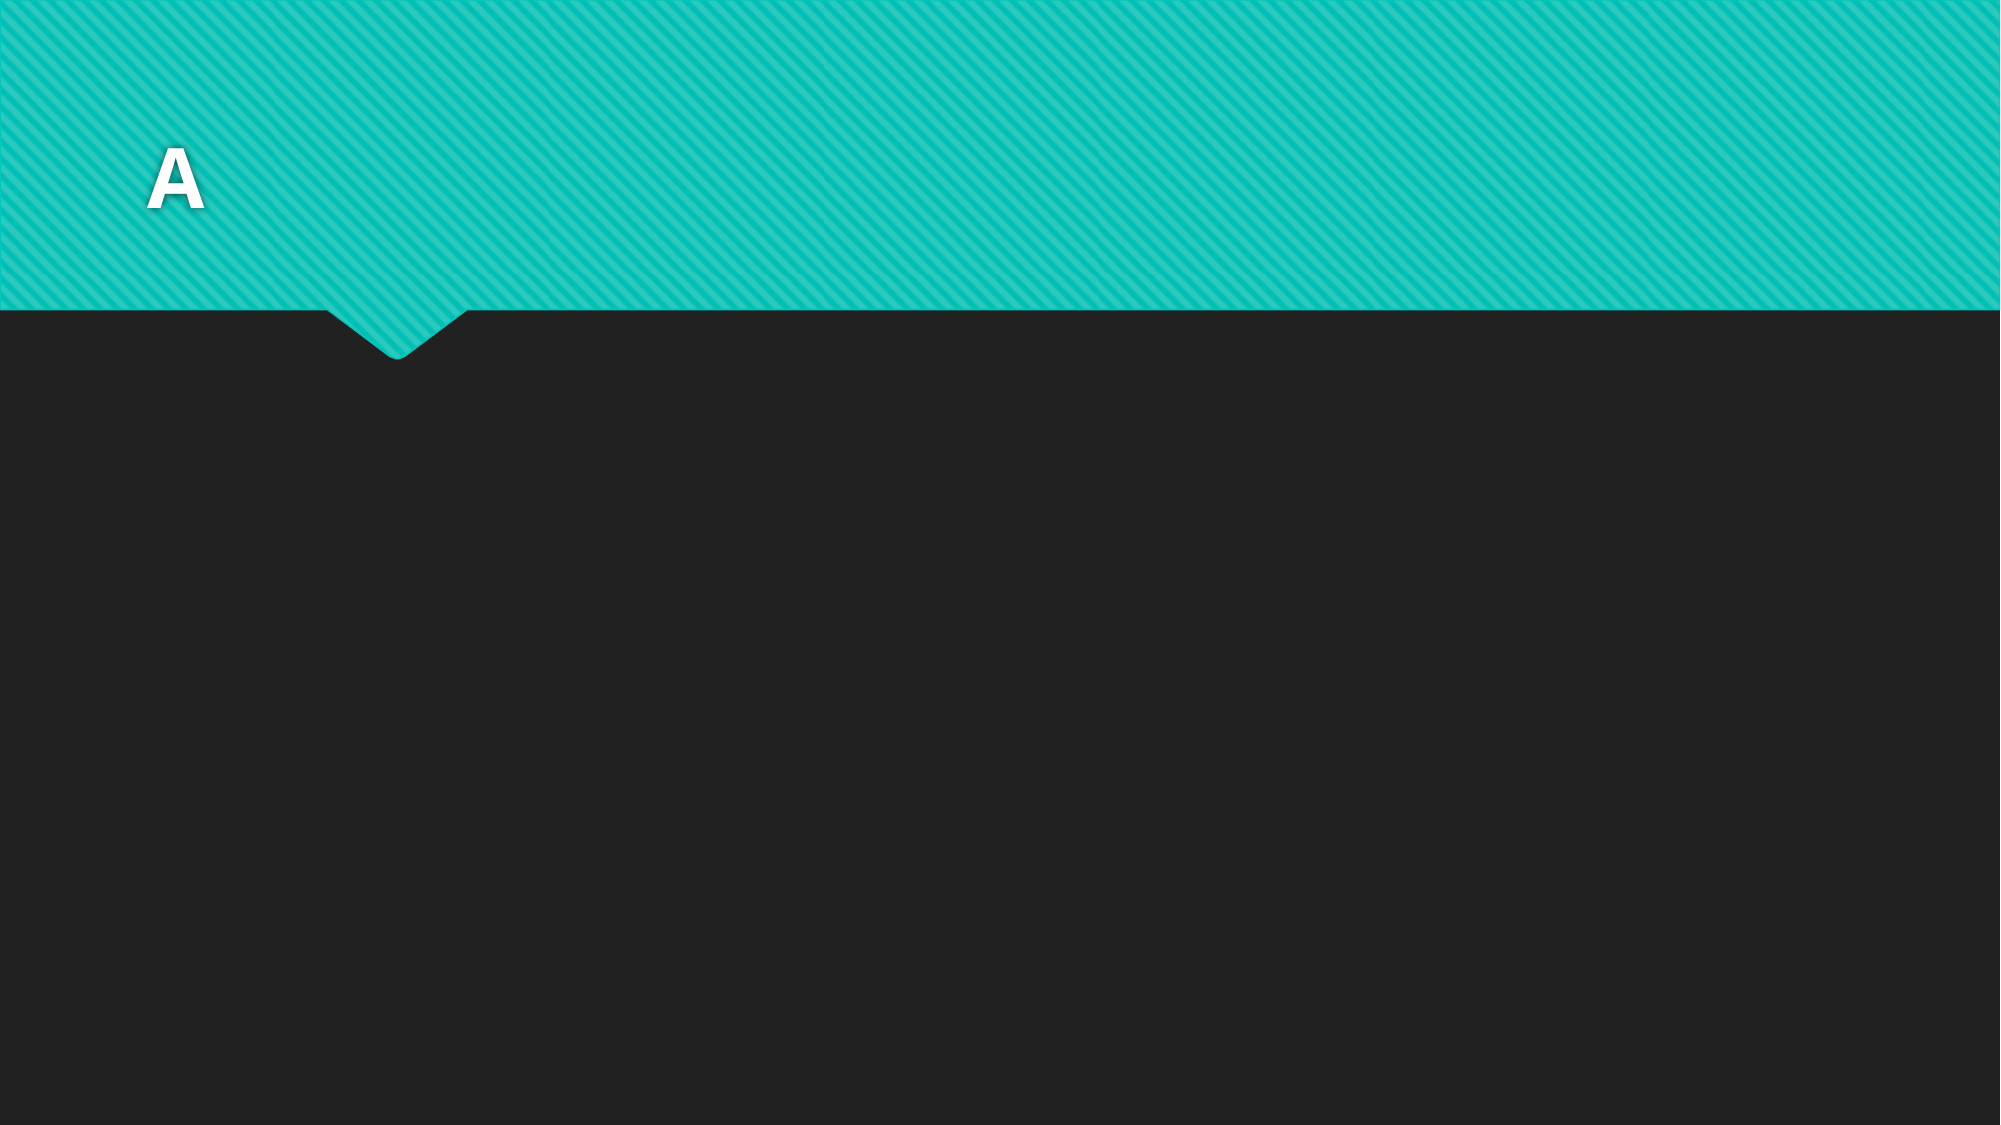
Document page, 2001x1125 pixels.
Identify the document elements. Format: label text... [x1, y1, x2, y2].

title A [132, 73, 1868, 233]
